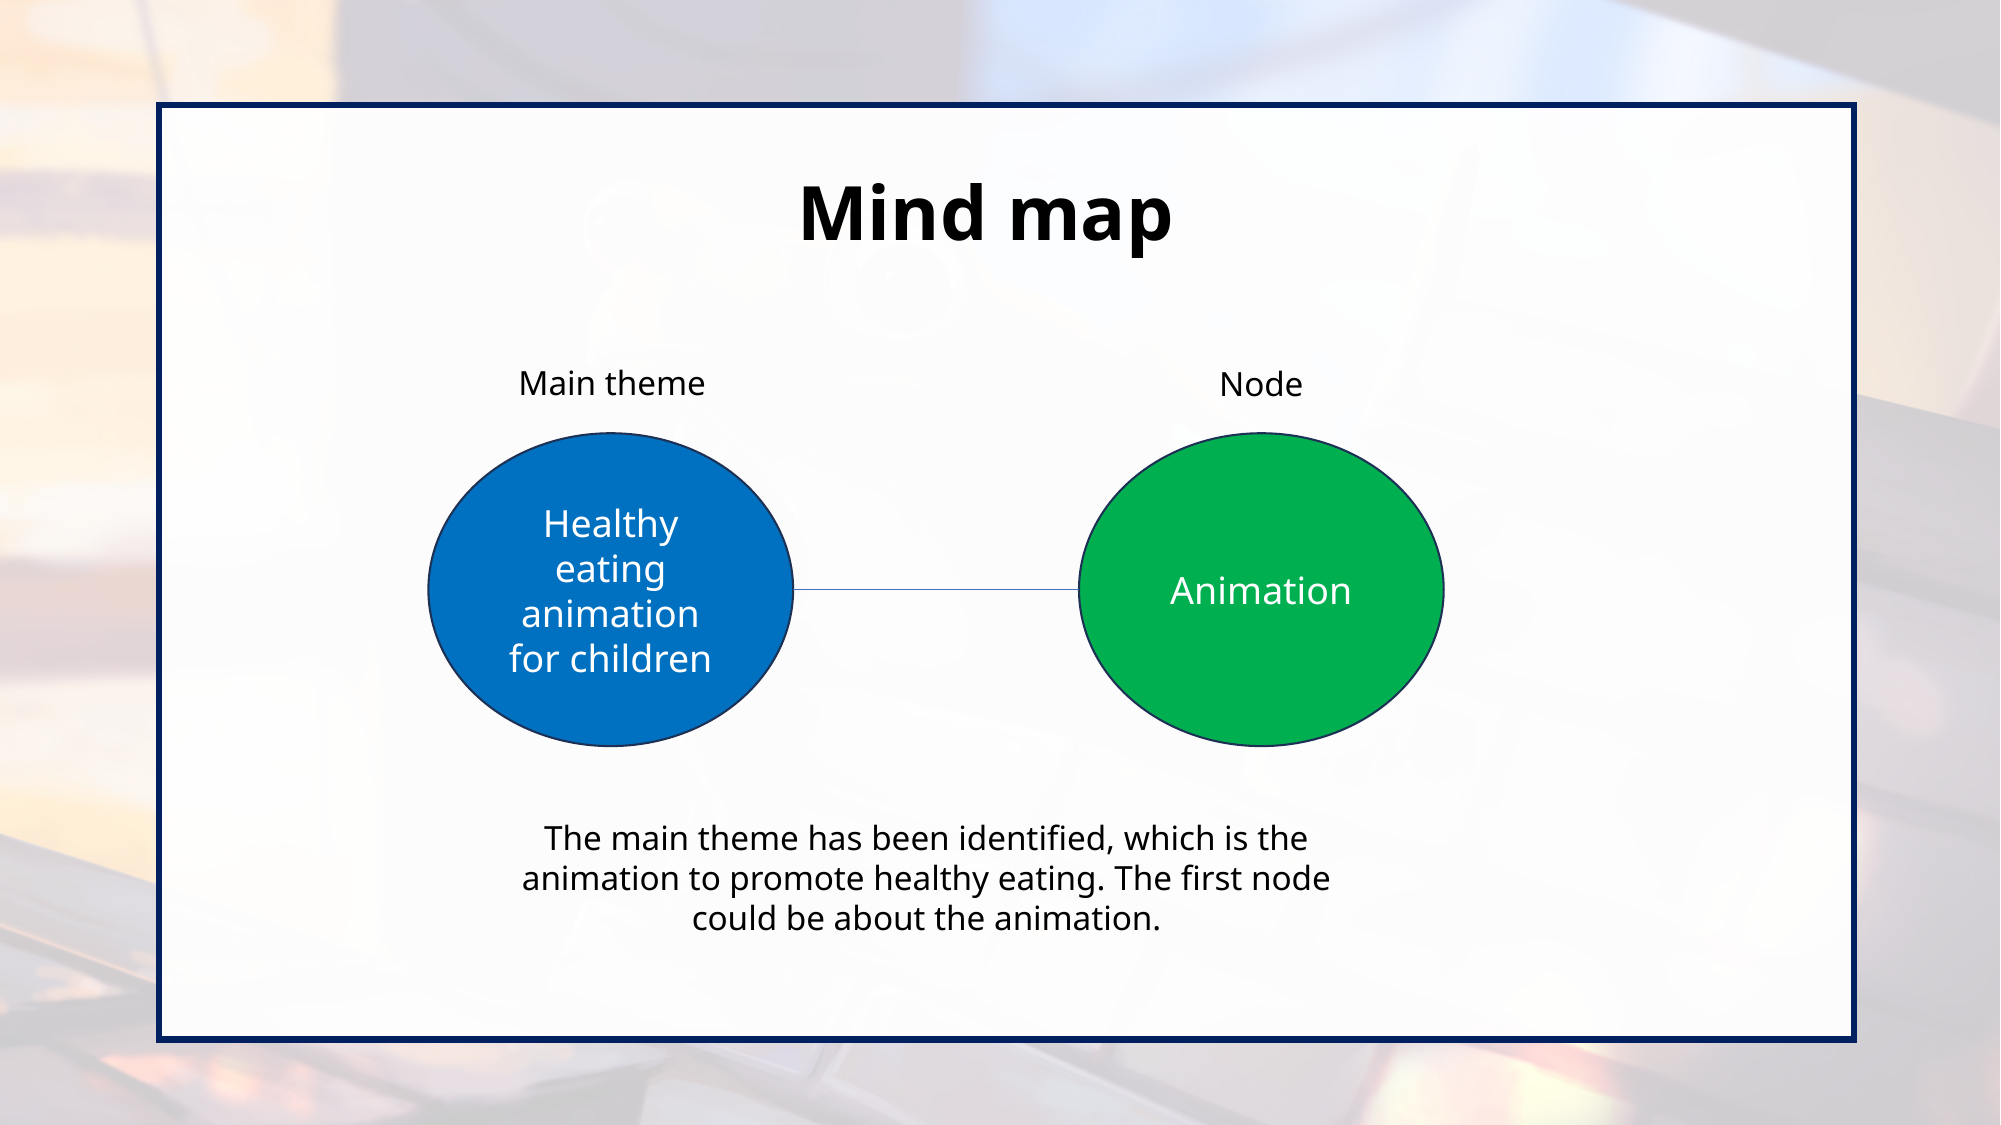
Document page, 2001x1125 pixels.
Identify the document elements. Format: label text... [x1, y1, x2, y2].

text_box Main theme [448, 354, 777, 409]
text_box Healthy eating animation for children [427, 432, 795, 748]
text_box Node [1097, 355, 1426, 411]
text_box Animation [1077, 432, 1445, 748]
text_box [158, 104, 1855, 1041]
text_box The main theme has been identified, which is the animation to promote healthy eating. The first node could be about the animation. [464, 809, 1390, 944]
text_box Mind map [195, 158, 1776, 264]
